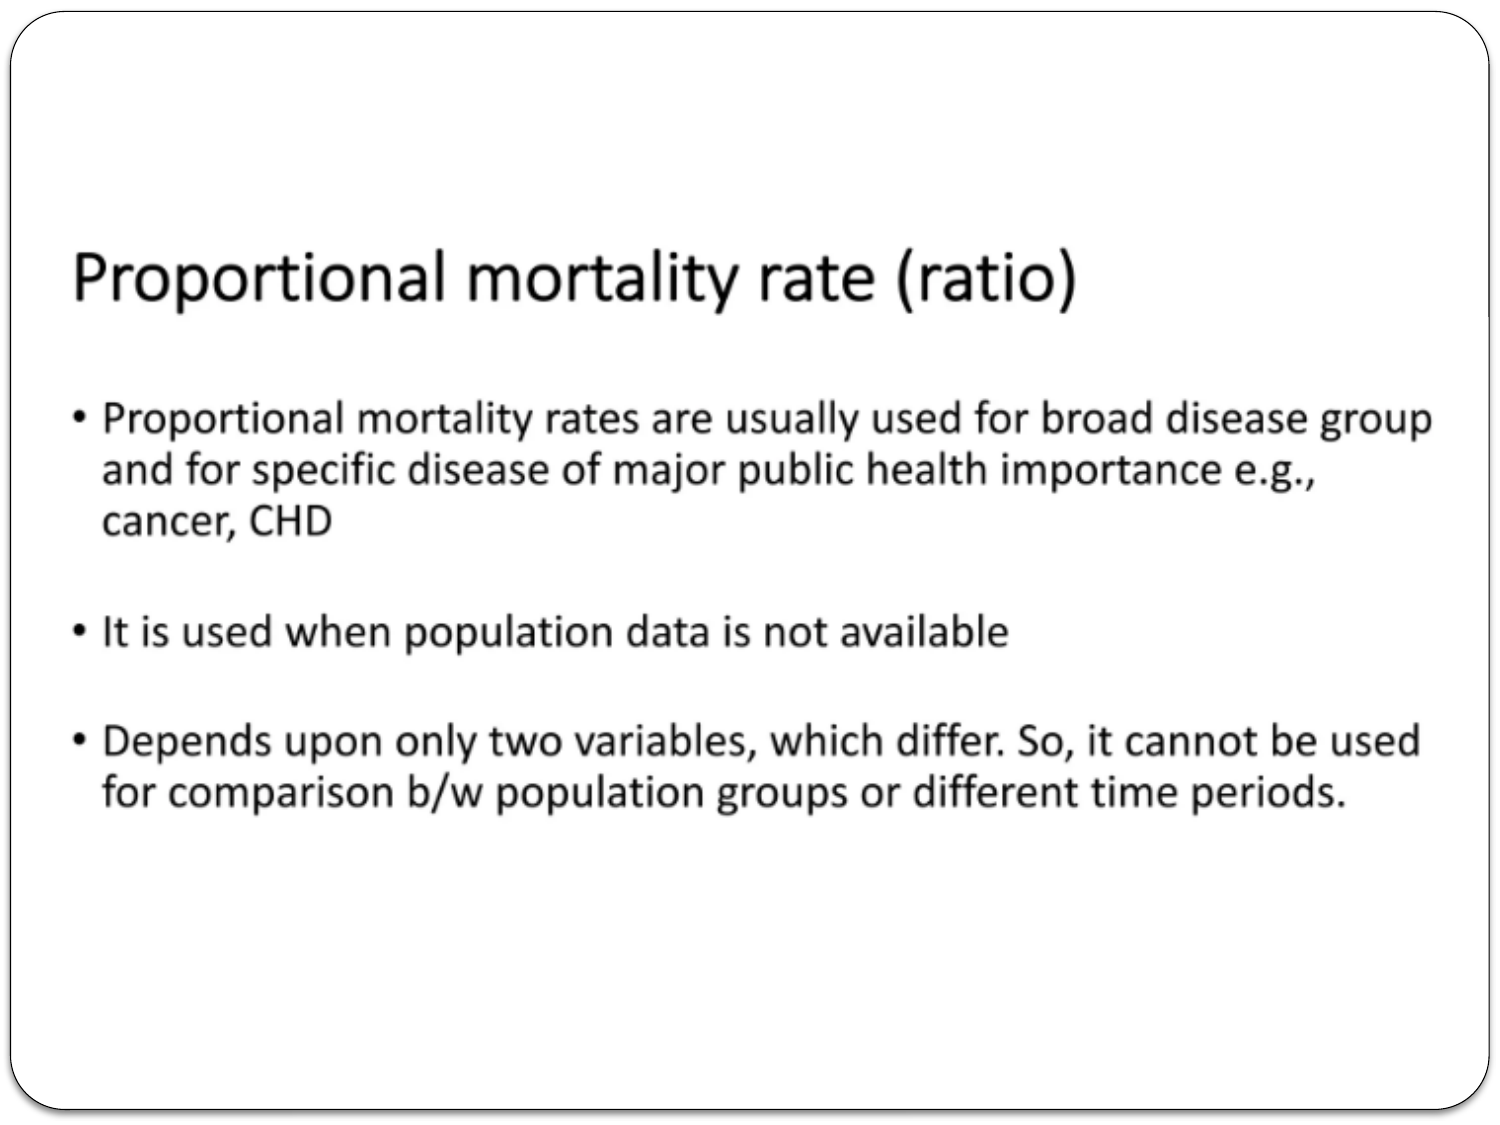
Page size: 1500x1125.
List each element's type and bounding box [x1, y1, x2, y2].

picture [62, 237, 1465, 876]
